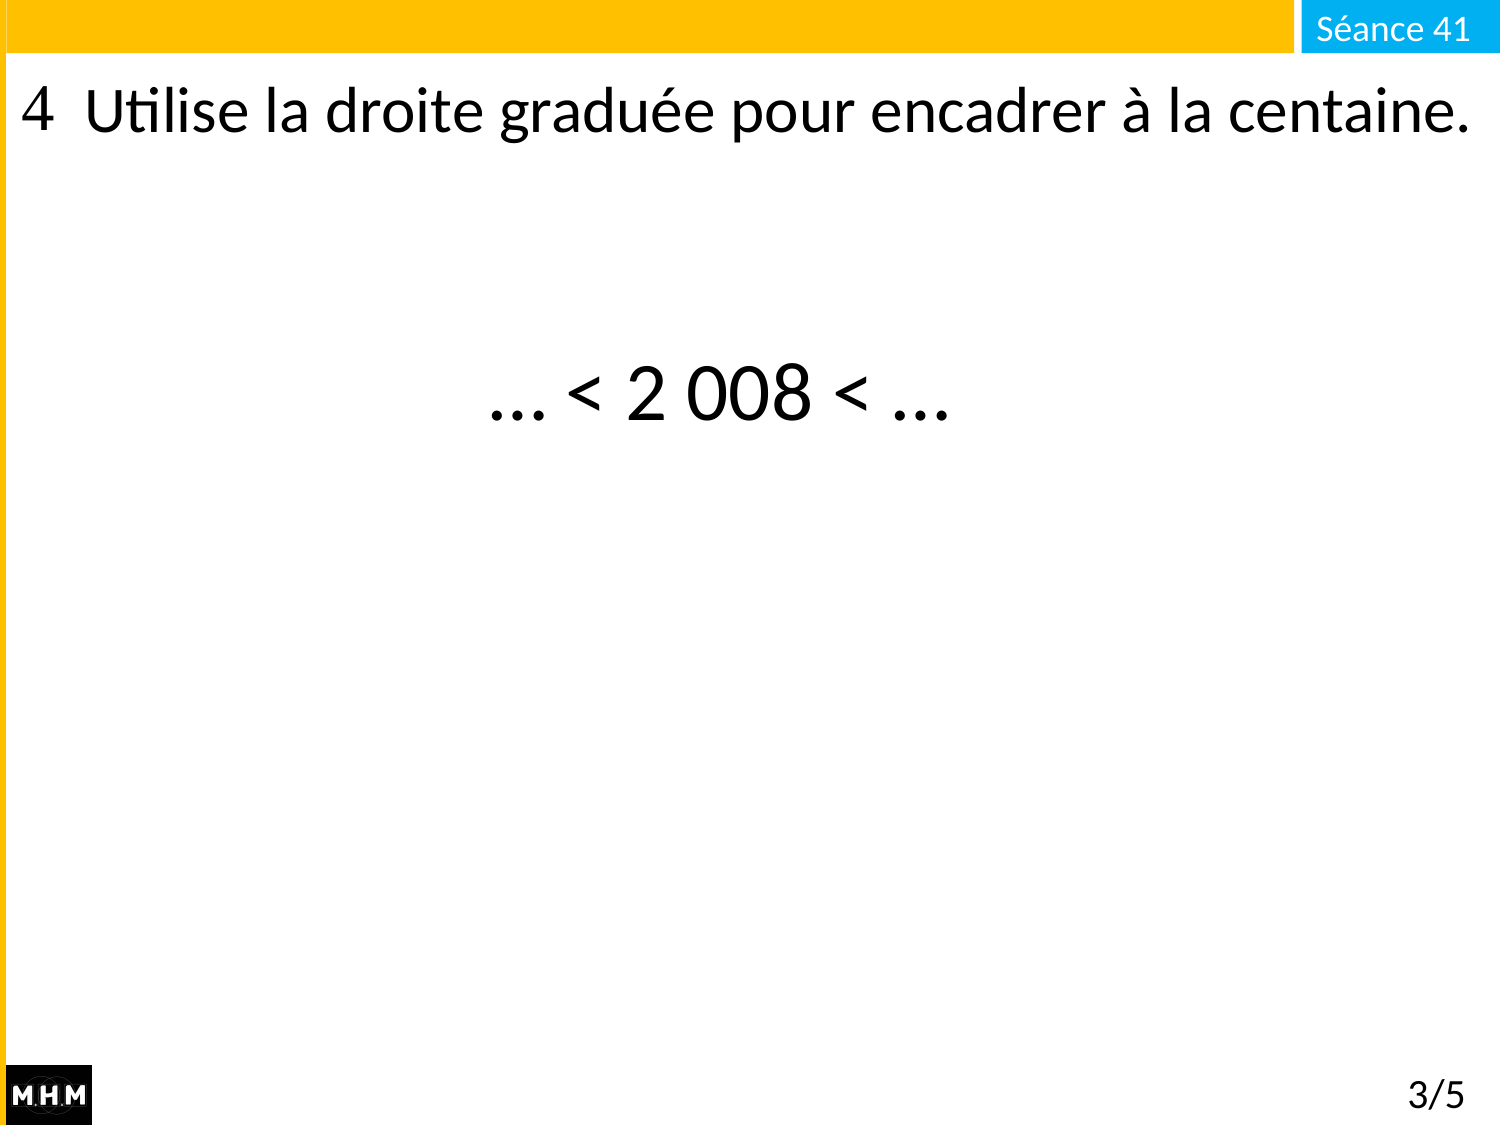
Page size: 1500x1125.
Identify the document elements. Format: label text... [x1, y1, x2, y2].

title Utilise la droite graduée pour encadrer à la centaine. [69, 41, 1500, 181]
list 3/5 [1373, 1064, 1500, 1125]
picture [6, 1065, 92, 1125]
text_box … < 2 008 < … [474, 329, 1111, 445]
